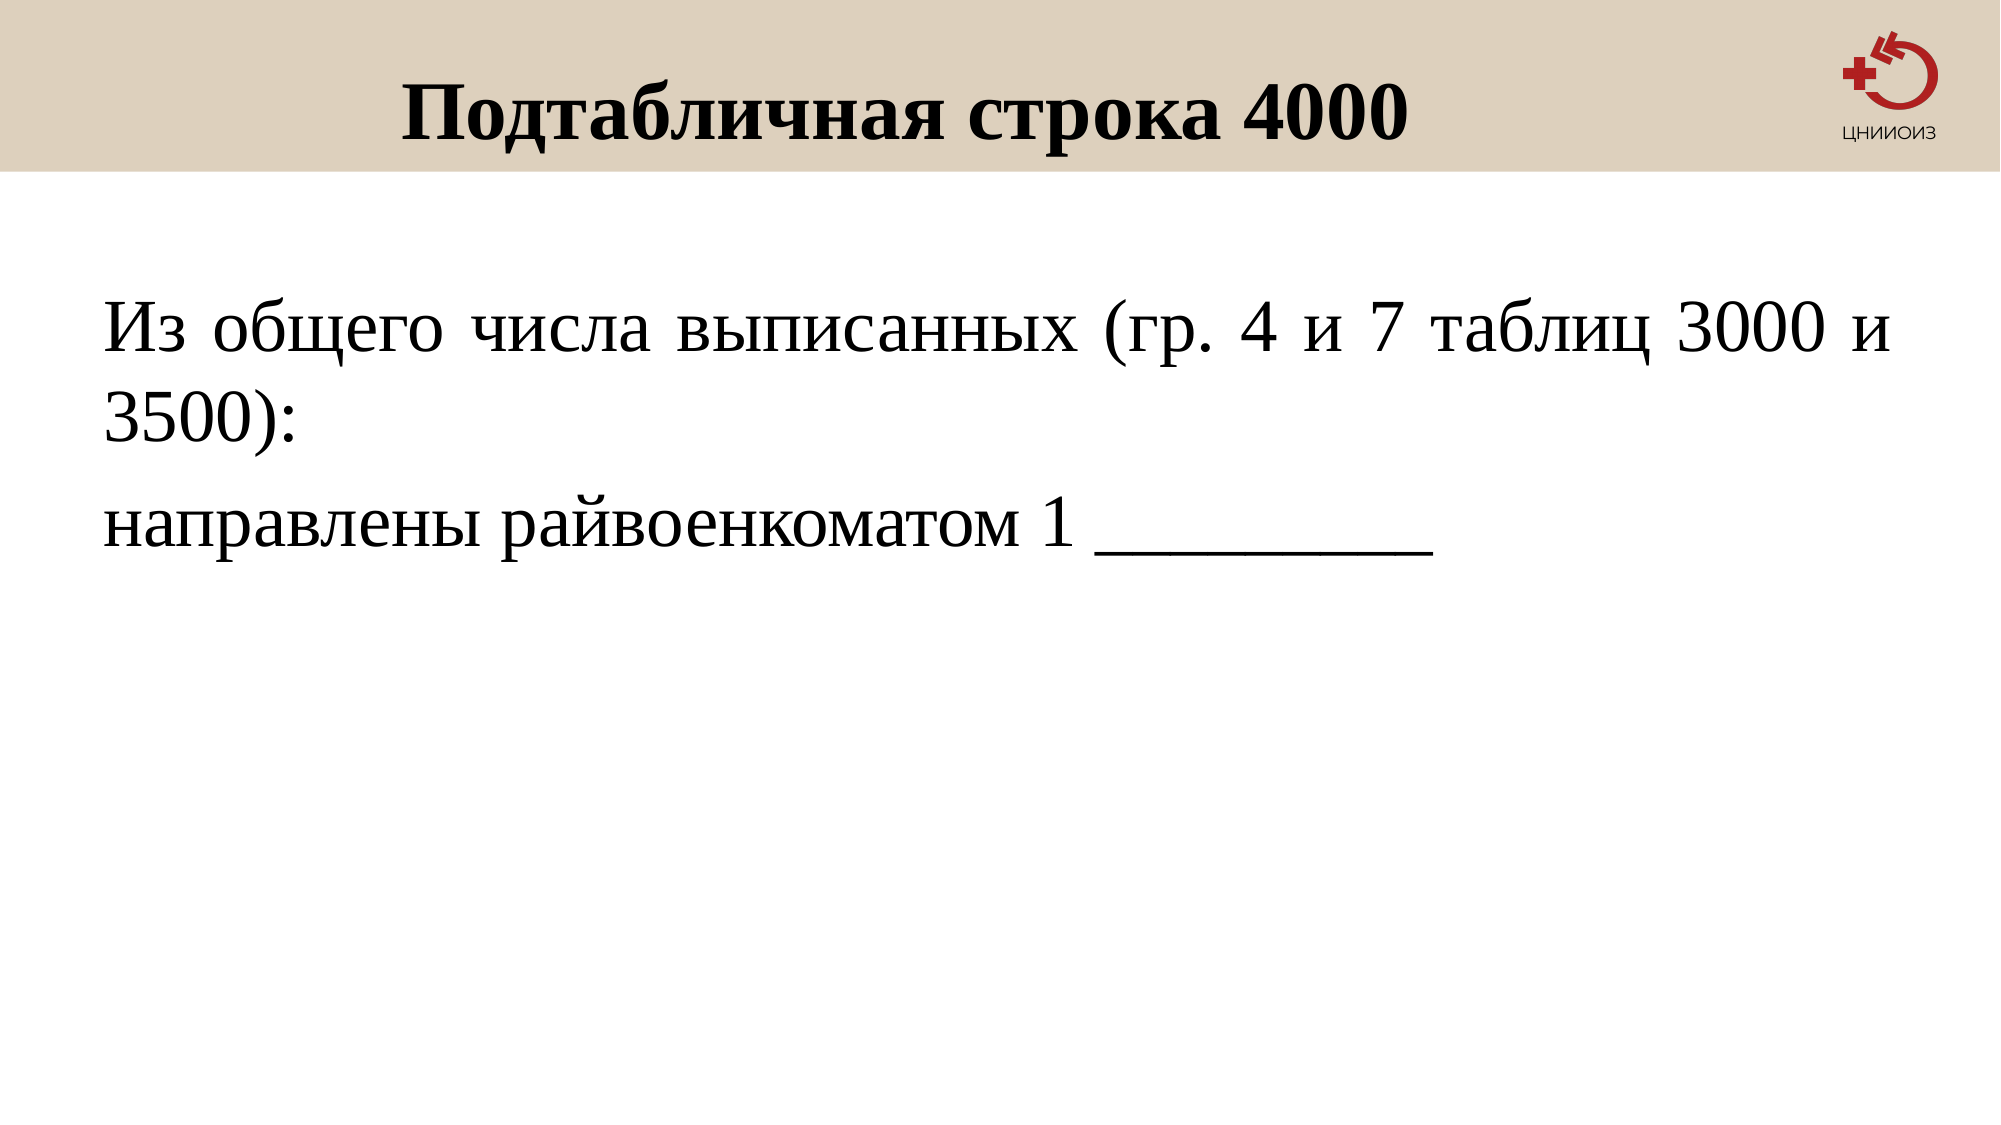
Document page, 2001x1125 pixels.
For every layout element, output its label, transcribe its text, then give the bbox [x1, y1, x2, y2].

text_box [0, 0, 2000, 173]
text_box Из общего числа выписанных (гр. 4 и 7 таблиц 3000 и 3500): направлены райвоенкоматом 1 _________ [88, 269, 1910, 1020]
text_box Подтабличная строка 4000 [230, 40, 1581, 172]
picture [1843, 31, 1938, 142]
